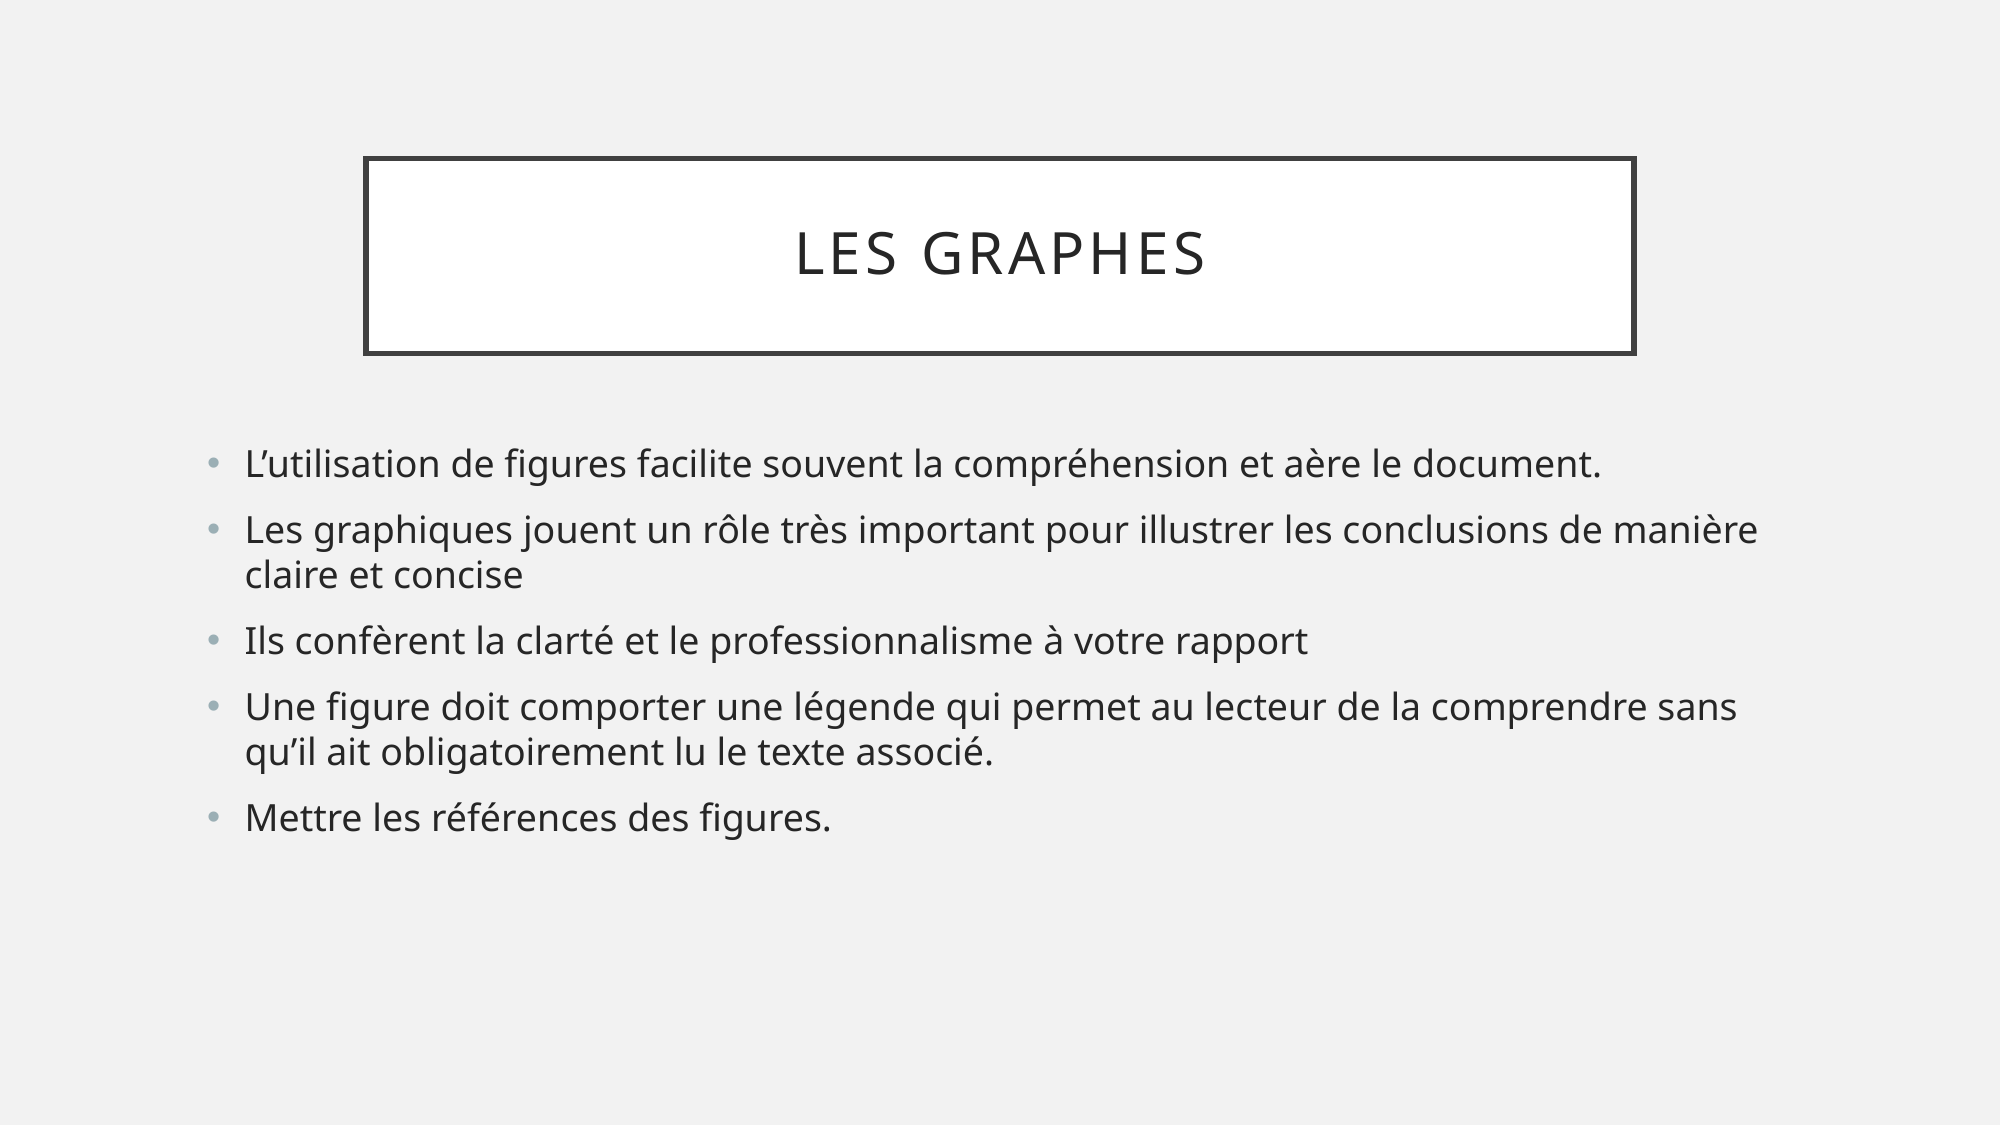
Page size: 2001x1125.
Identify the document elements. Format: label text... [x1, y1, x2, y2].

list L’utilisation de figures facilite souvent la compréhension et aère le document. Les graphiques jouent un rôle très important pour illustrer les conclusions de manière claire et concise Ils confèrent la clarté et le professionnalisme à votre rapport Une figure doit comporter une légende qui permet au lecteur de la comprendre sans qu’il ait obligatoirement lu le texte associé. Mettre les références des figures. [192, 432, 1786, 1006]
title Les graphes [363, 156, 1637, 356]
